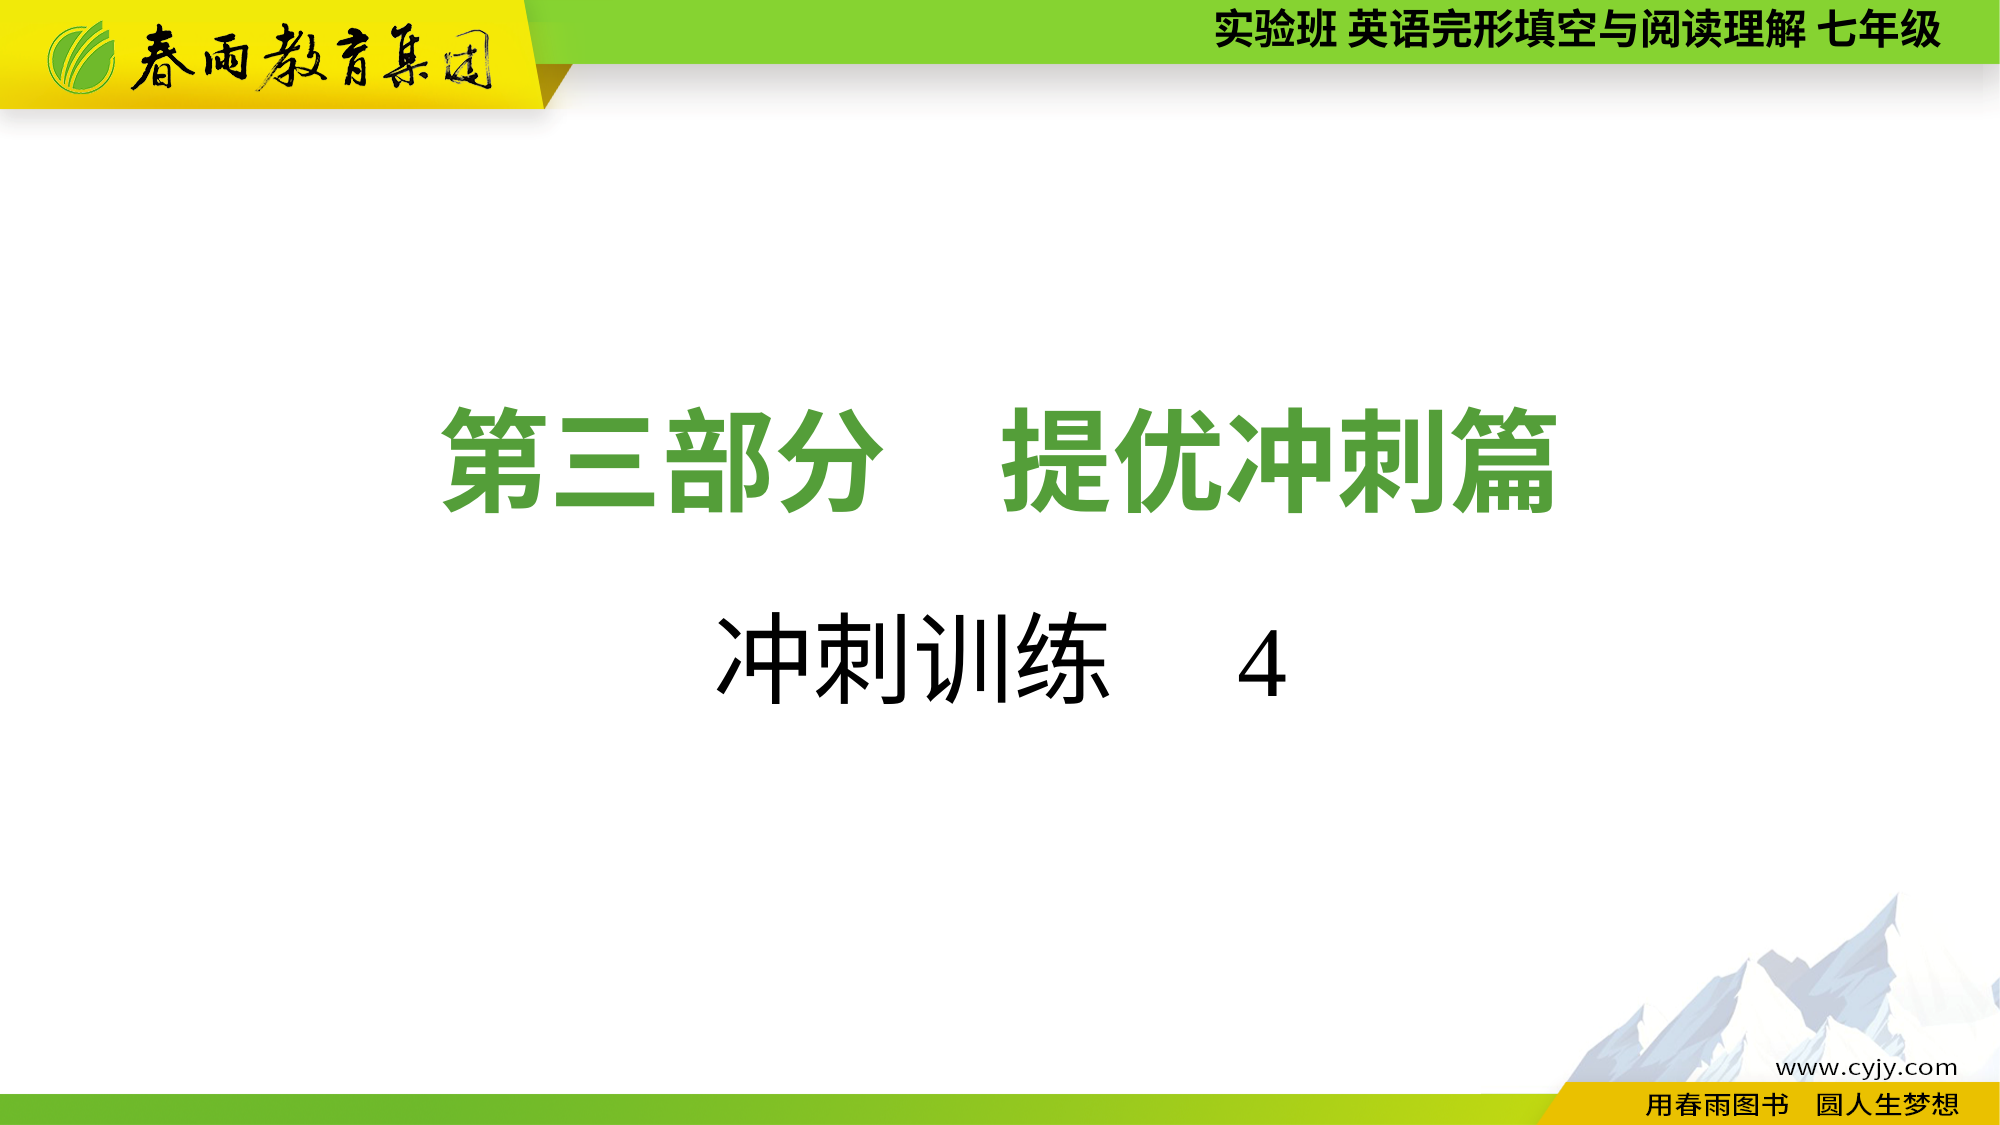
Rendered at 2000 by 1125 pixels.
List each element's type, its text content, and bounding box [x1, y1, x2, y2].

picture [0, 0, 2000, 1125]
text_box 第三部分 提优冲刺篇 [54, 316, 1946, 528]
text_box 冲刺训练 4 [54, 528, 1946, 724]
